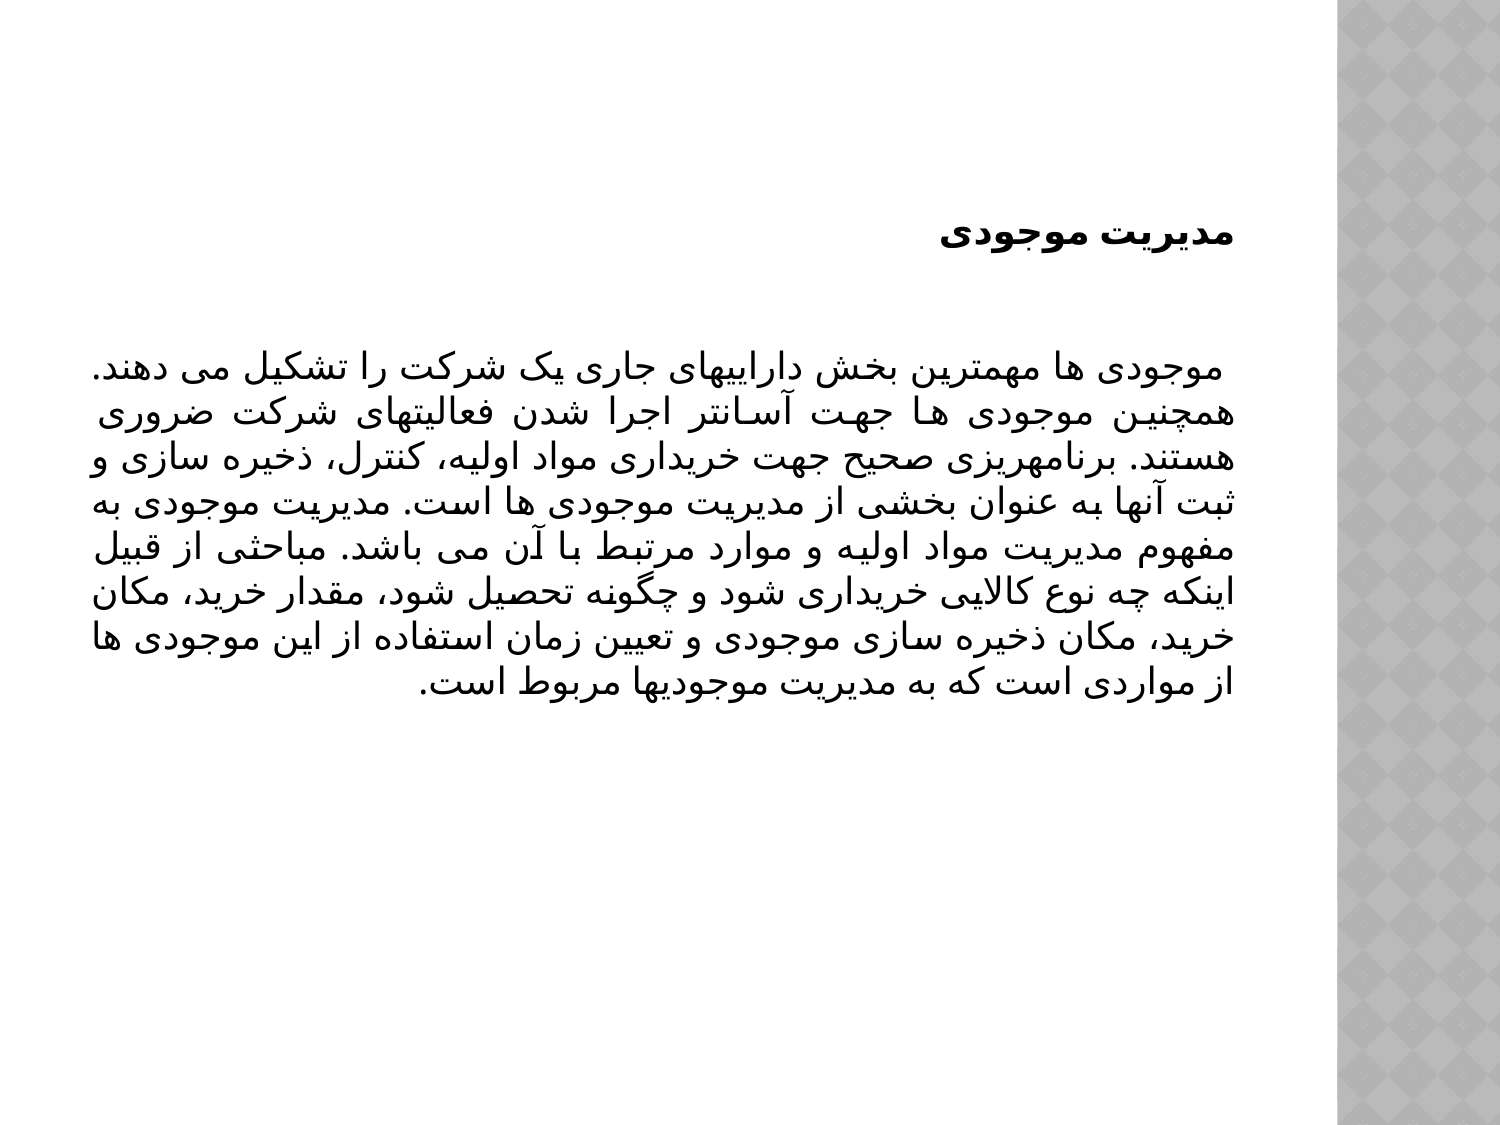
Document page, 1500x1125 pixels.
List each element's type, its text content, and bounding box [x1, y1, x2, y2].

text_box مدیریت موجودی موجودی ها مهمترین بخش داراییهای جاری یک شرکت را تشکیل می دهند. همچنین موجودی ها جهت آسانتر اجرا شدن فعالیتهای شرکت ضروری هستند. برنامه­ریزی صحیح جهت خریداری مواد اولیه، کنترل، ذخیره سازی و ثبت آنها به عنوان بخشی از مدیریت موجودی ها است. مدیریت موجودی به مفهوم مدیریت مواد اولیه و موارد مرتبط با آن می باشد. مباحثی از قبیل اینکه چه نوع کالایی خریداری شود و چگونه تحصیل شود، مقدار خرید، مکان خرید، مکان ذخیره سازی موجودی و تعیین زمان استفاده از این موجودی ها از مواردی است که به مدیریت موجودیها مربوط است. [75, 199, 1251, 800]
